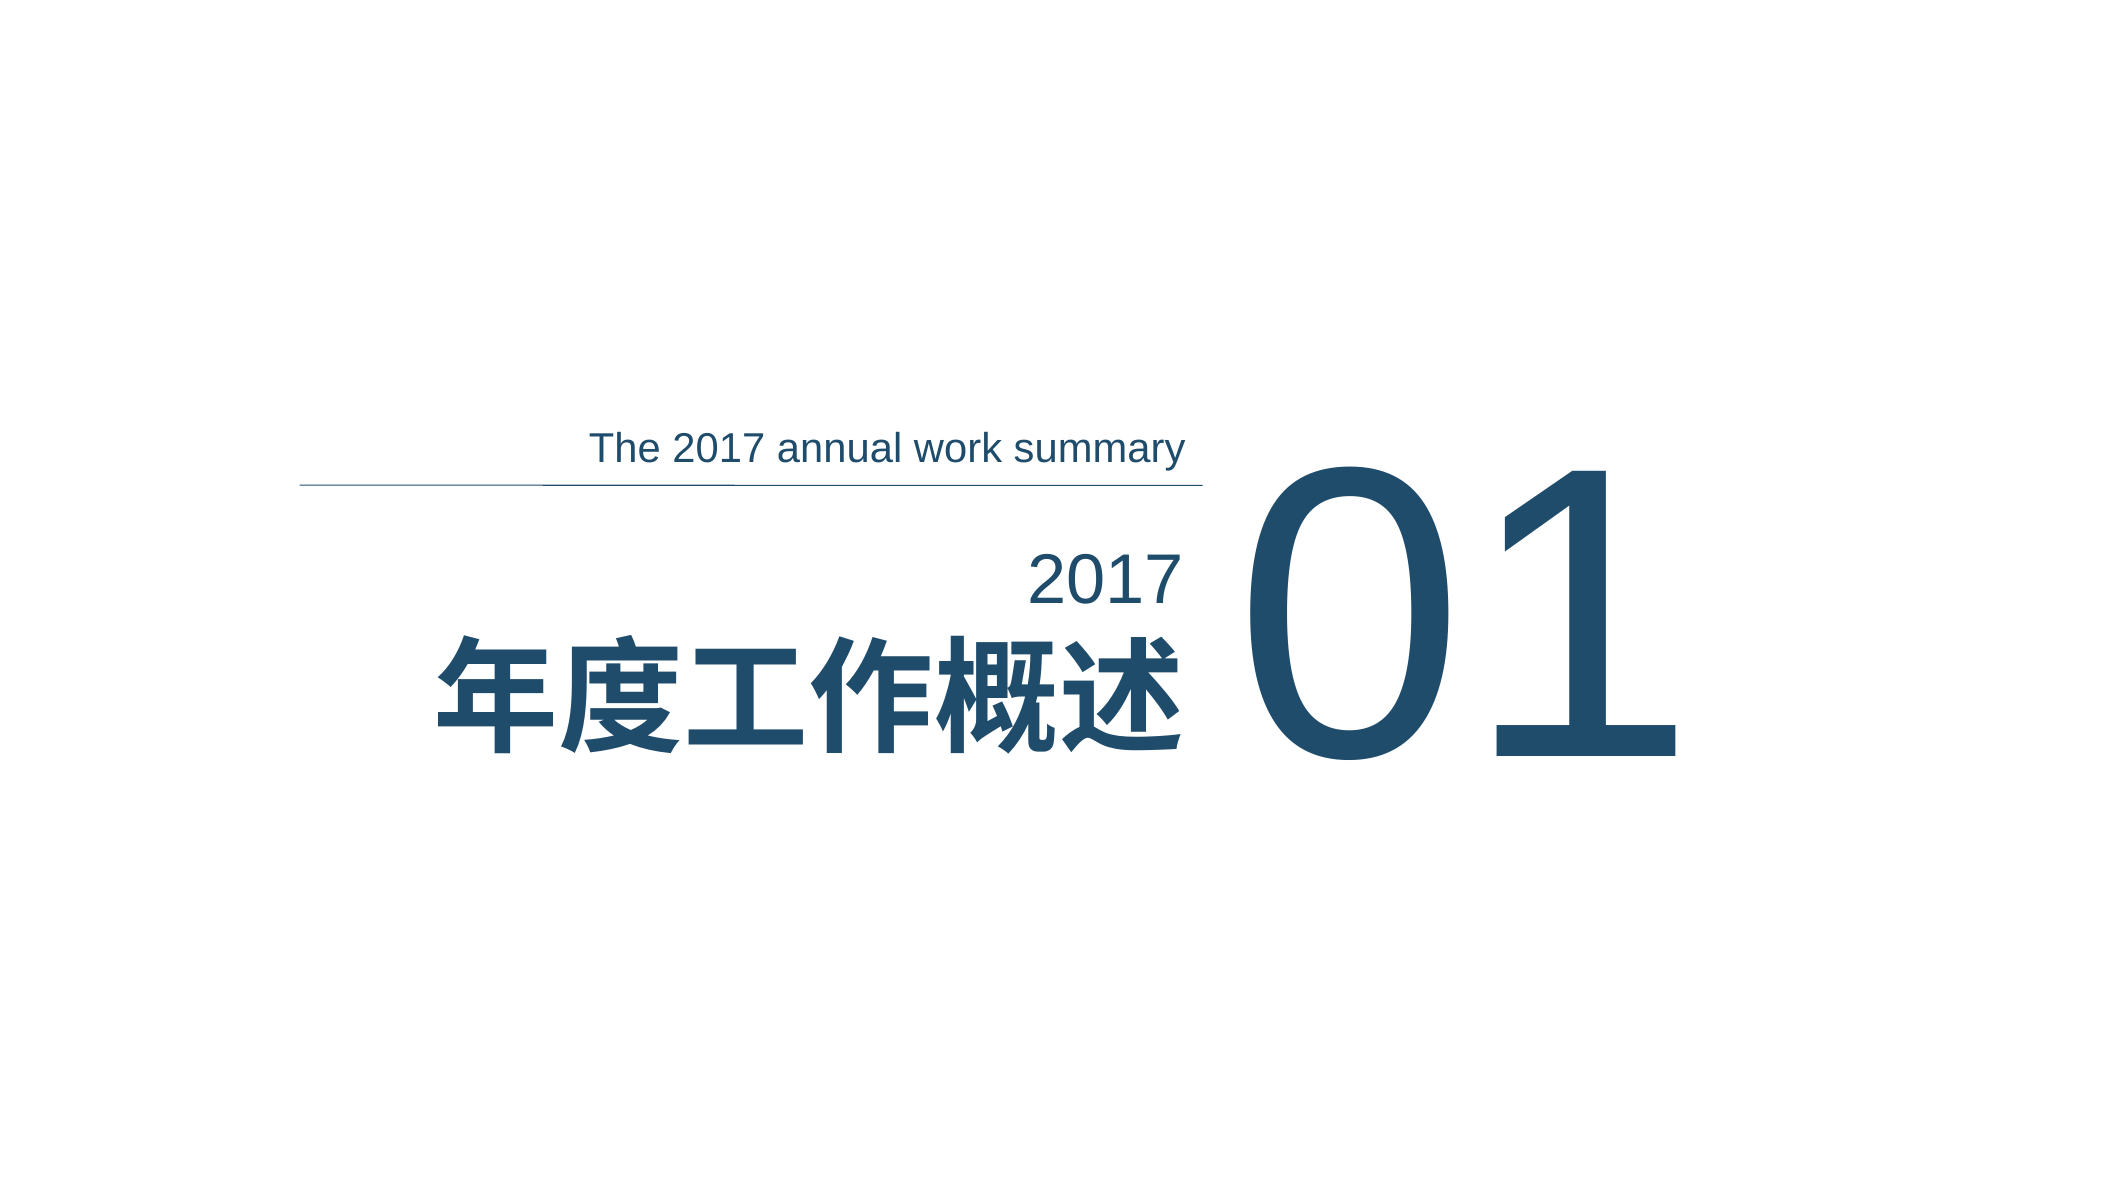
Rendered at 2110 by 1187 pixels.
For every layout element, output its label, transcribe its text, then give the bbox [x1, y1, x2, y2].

text_box The 2017 annual work summary [573, 413, 1201, 479]
text_box 2017 年度工作概述 [418, 525, 1199, 775]
text_box 01 [1220, 334, 1711, 847]
